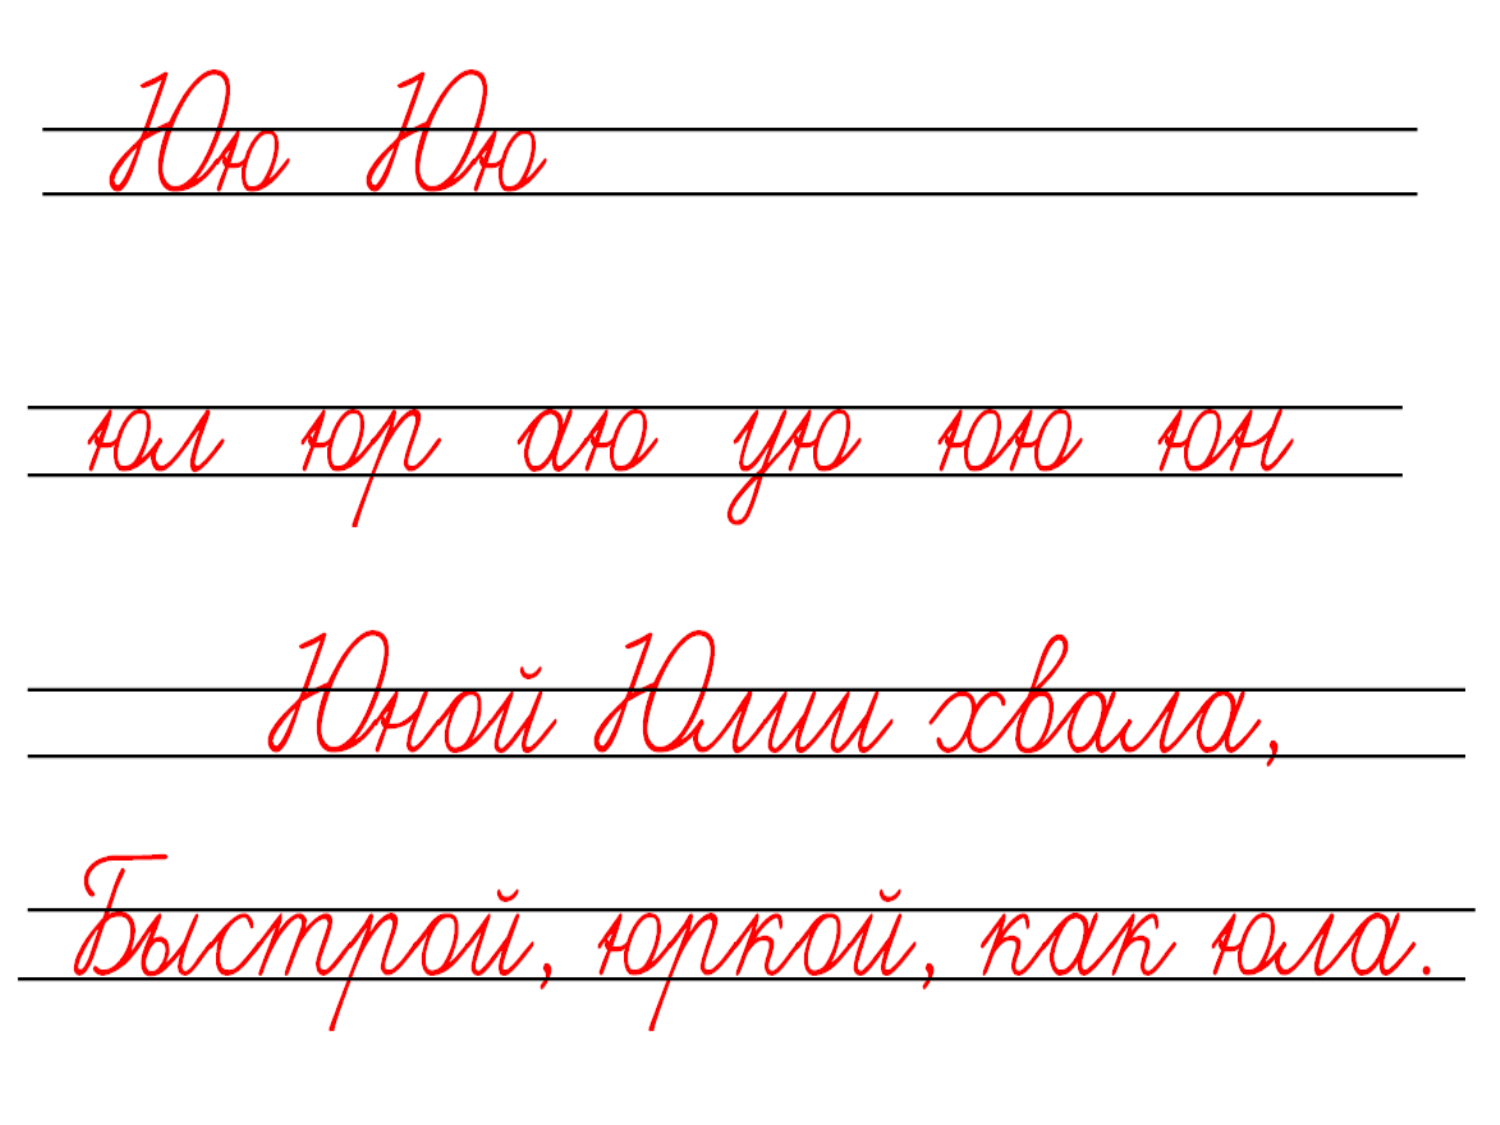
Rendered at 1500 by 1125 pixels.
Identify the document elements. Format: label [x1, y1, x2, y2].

list [0, 0, 1500, 1125]
